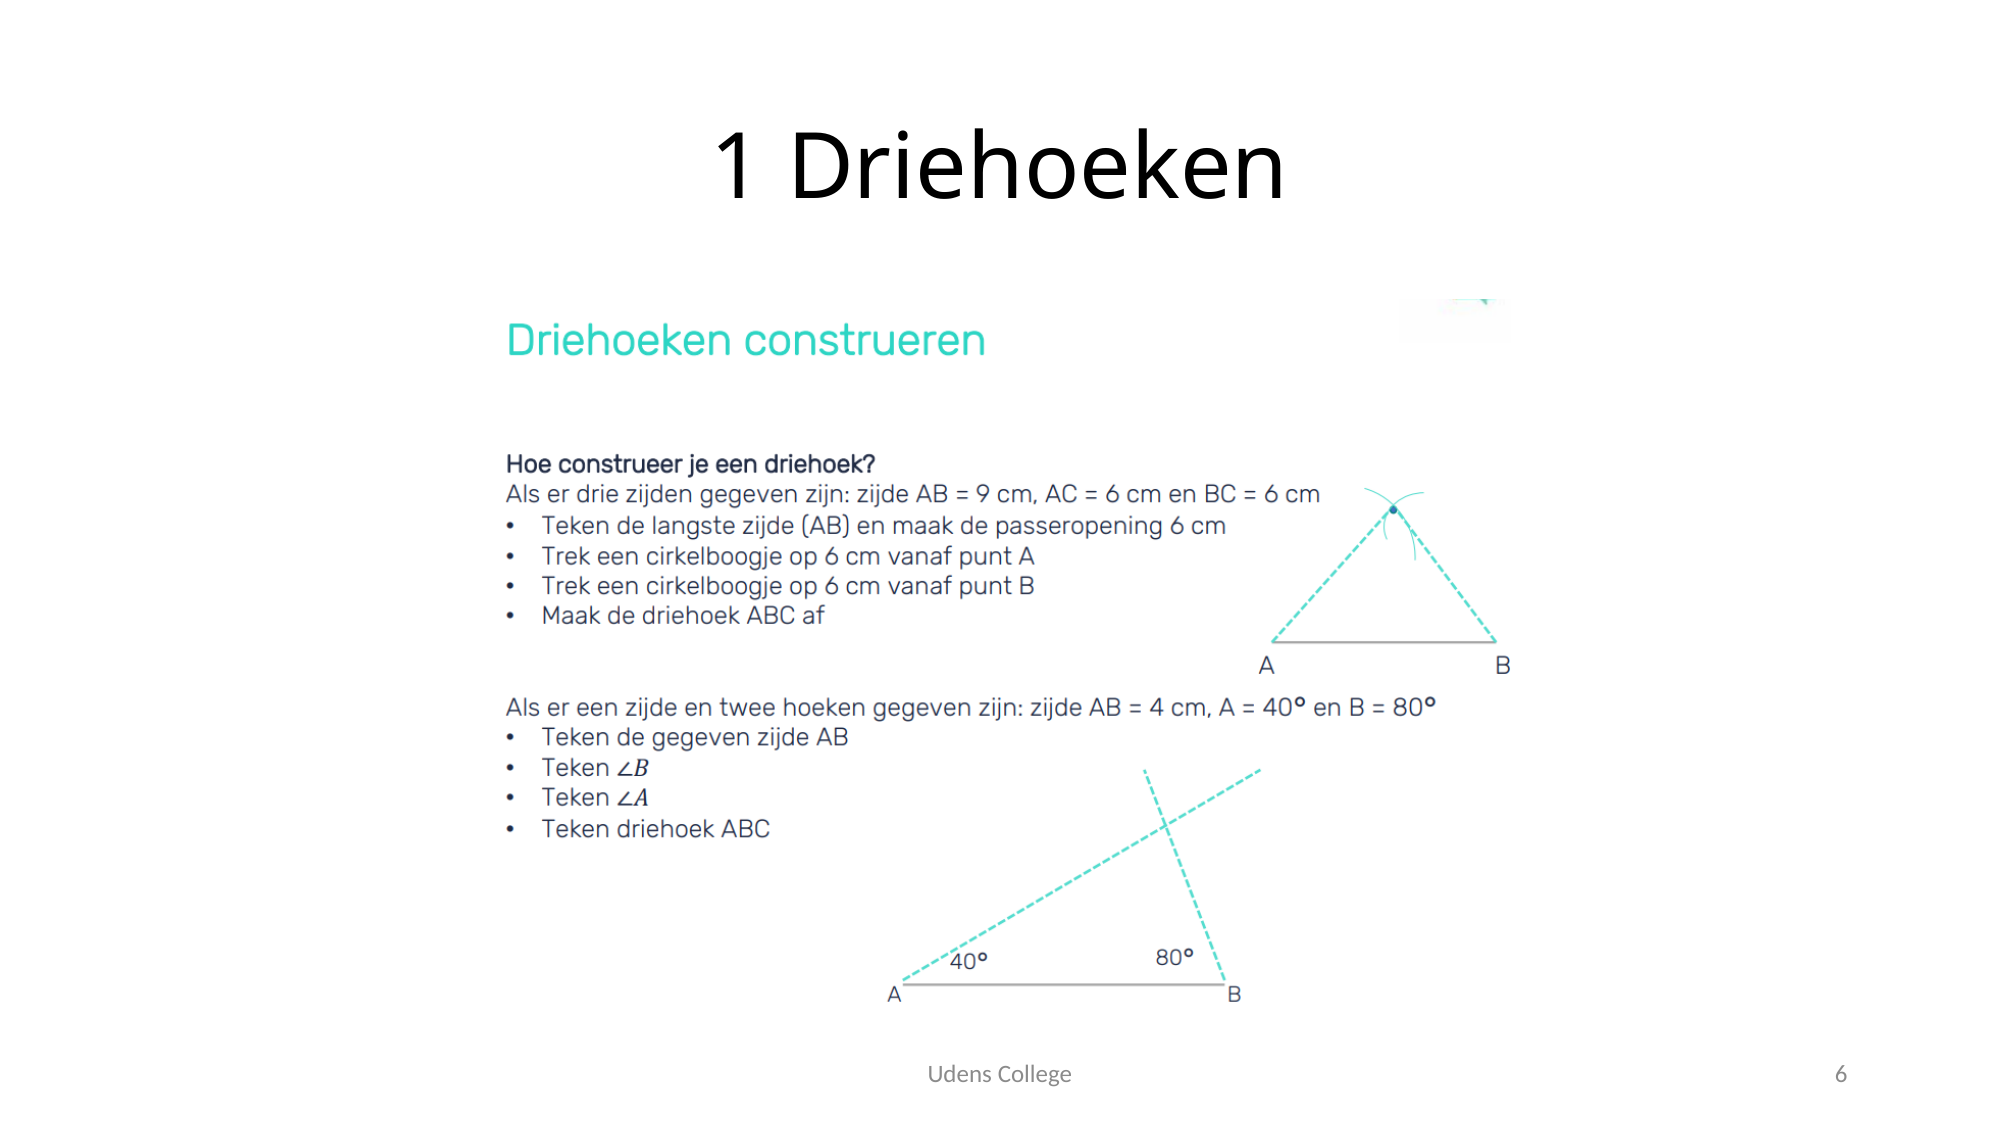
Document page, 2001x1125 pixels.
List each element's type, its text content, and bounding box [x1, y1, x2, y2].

footer Udens College [662, 1042, 1338, 1103]
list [489, 299, 1511, 1014]
slide_number 6 [1412, 1042, 1863, 1103]
title 1 Driehoeken [137, 59, 1863, 278]
